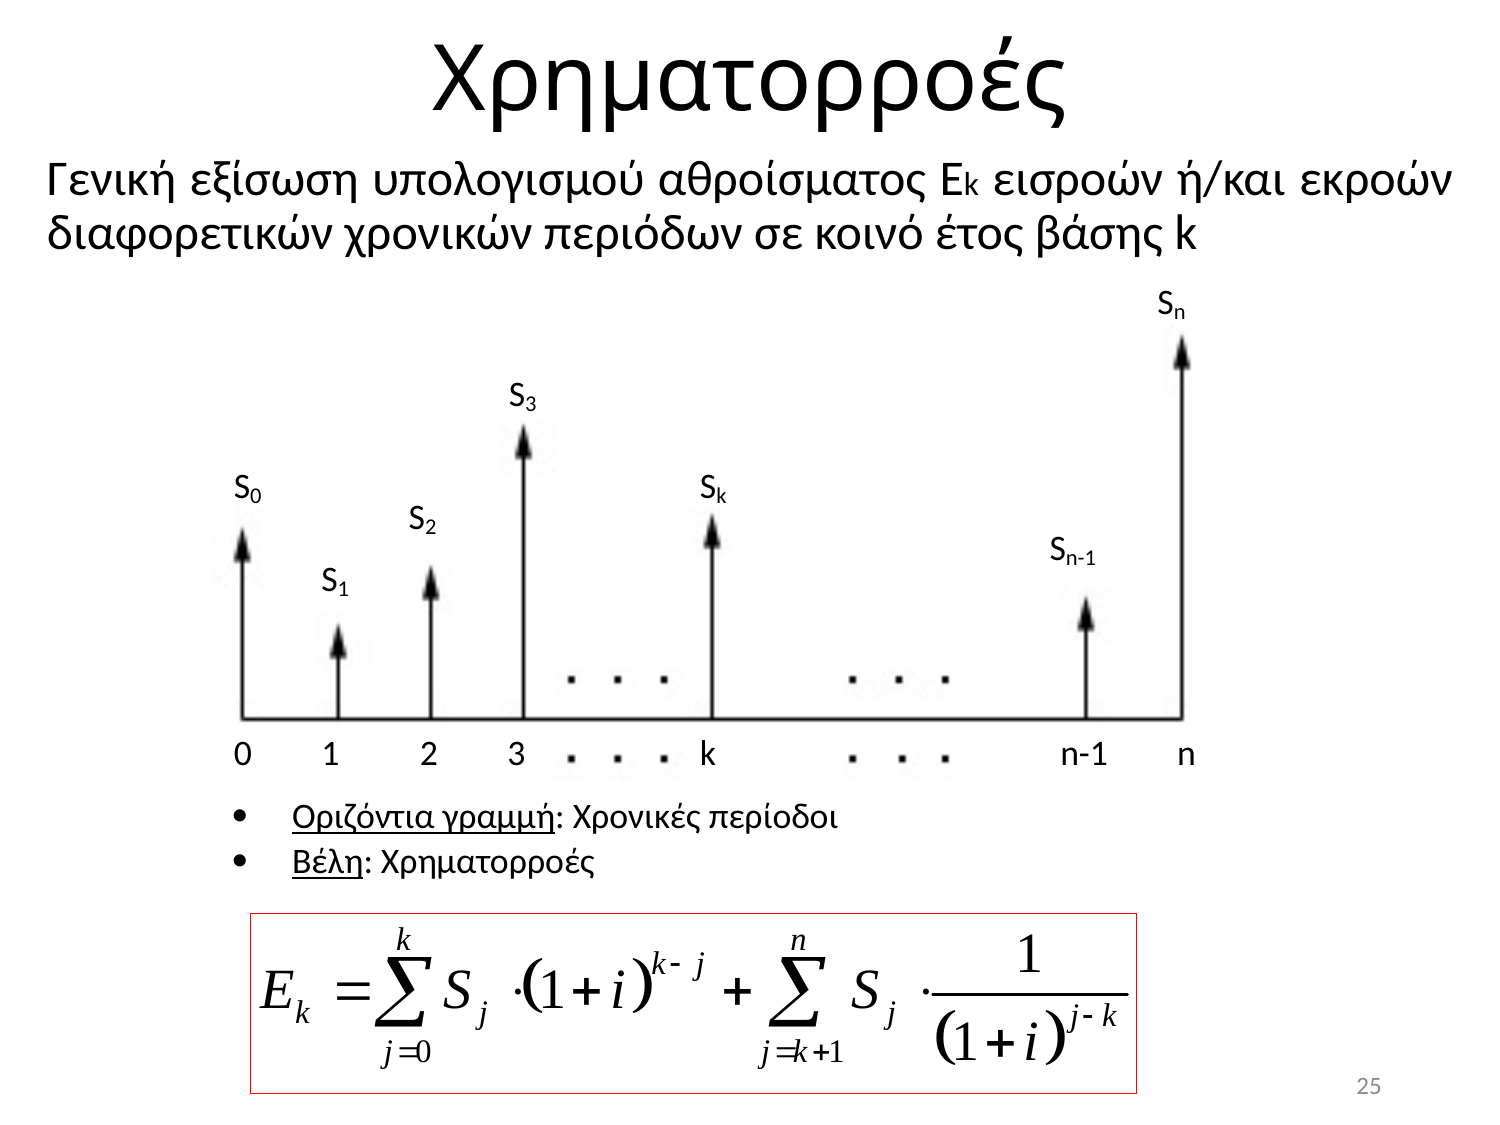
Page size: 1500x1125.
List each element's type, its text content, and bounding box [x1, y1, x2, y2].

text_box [250, 913, 1137, 1094]
title Χρηματορροές [0, 0, 1500, 161]
slide_number 25 [1059, 1054, 1397, 1115]
picture [152, 228, 1229, 914]
list Γενική εξίσωση υπολογισμού αθροίσματος Ek εισροών ή/και εκροών διαφορετικών χρονικών περιόδων σε κοινό έτος βάσης k [31, 161, 1469, 290]
